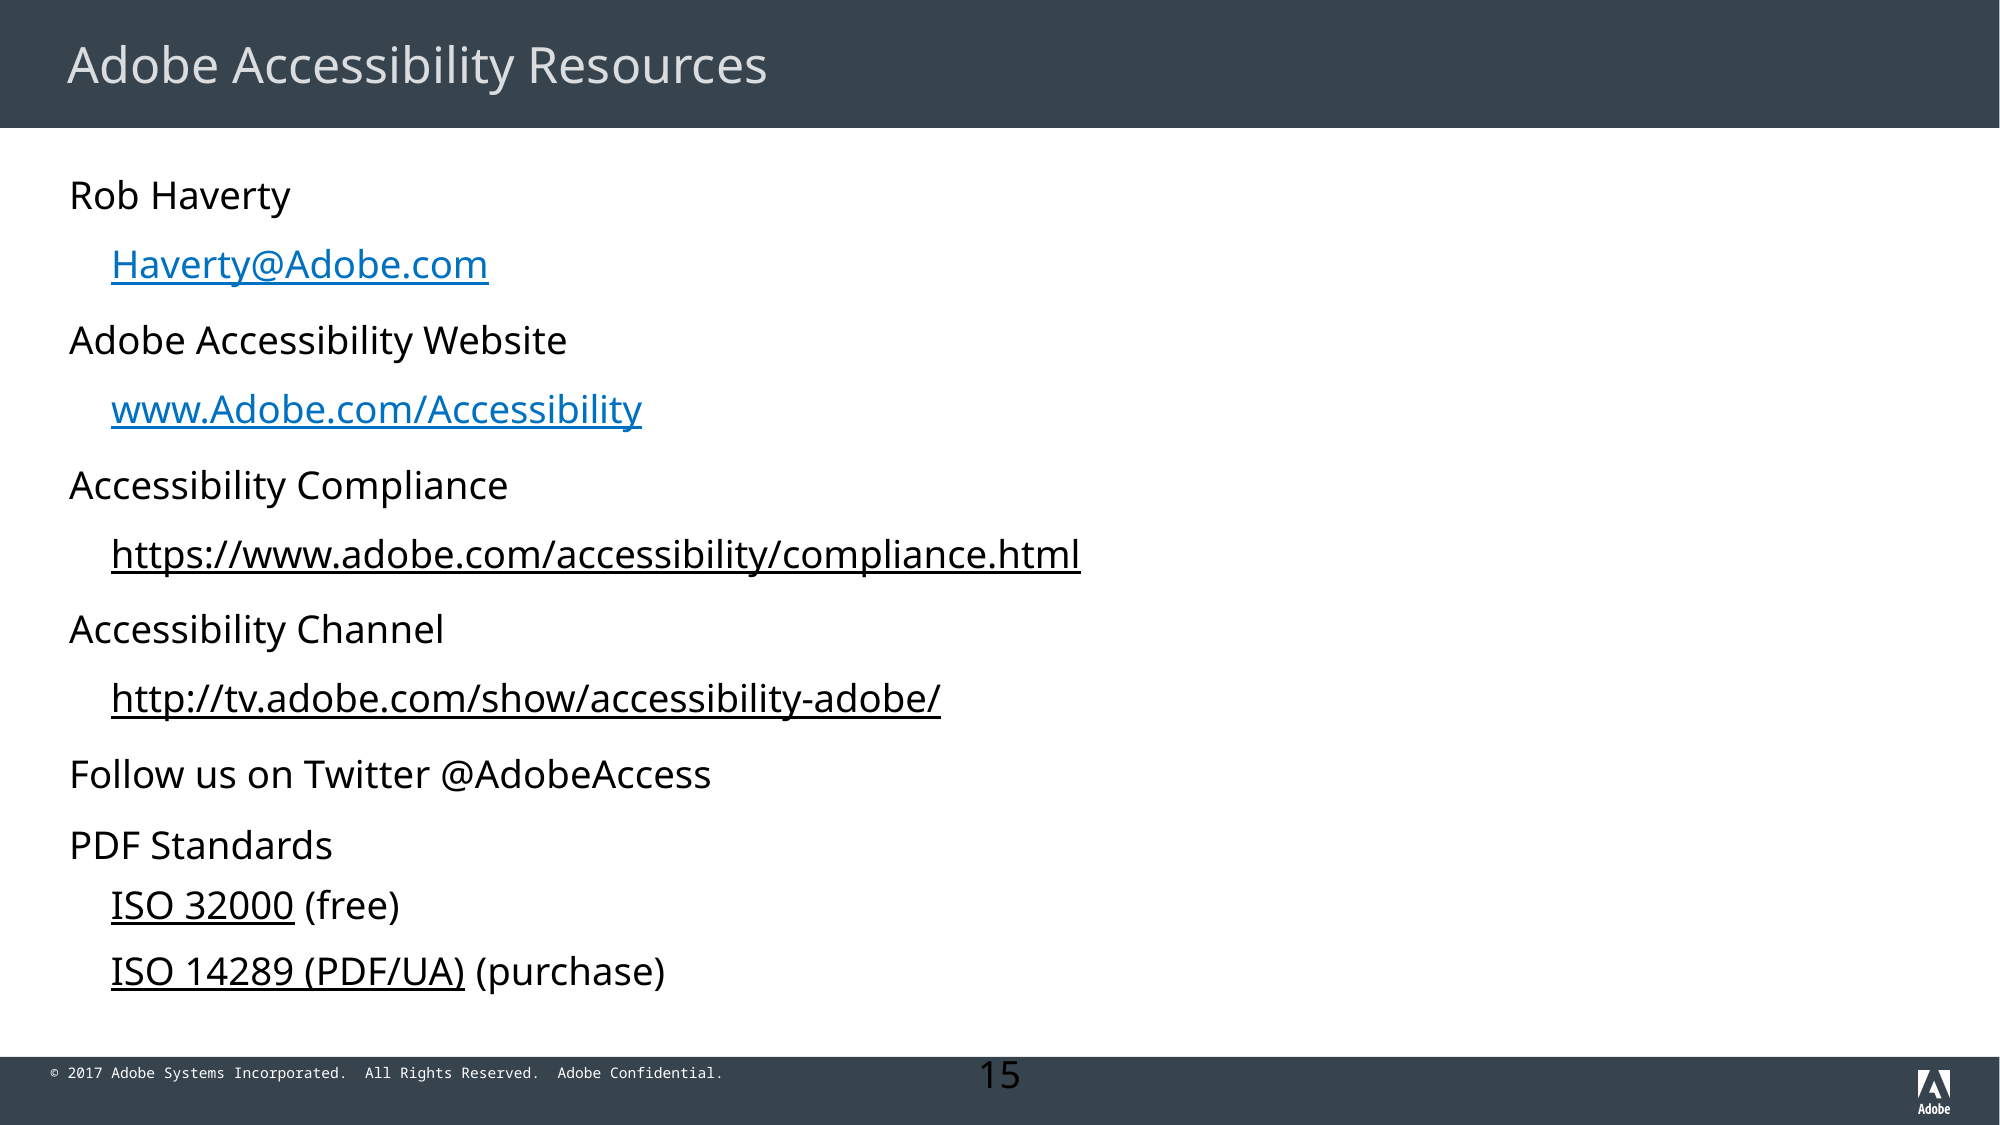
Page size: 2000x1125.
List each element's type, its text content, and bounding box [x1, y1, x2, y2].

picture [1918, 1070, 1950, 1114]
slide_number 15 [916, 1062, 1083, 1091]
list Rob Haverty Haverty@Adobe.com Adobe Accessibility Website www.Adobe.com/Accessibility Accessibility Compliance https://www.adobe.com/accessibility/compliance.html Accessibility Channel http://tv.adobe.com/show/accessibility-adobe/ Follow us on Twitter @AdobeAccess PDF Standards ISO 32000 (free) ISO 14289 (PDF/UA) (purchase) [49, 162, 1950, 1013]
title Adobe Accessibility Resources [49, 30, 1950, 98]
